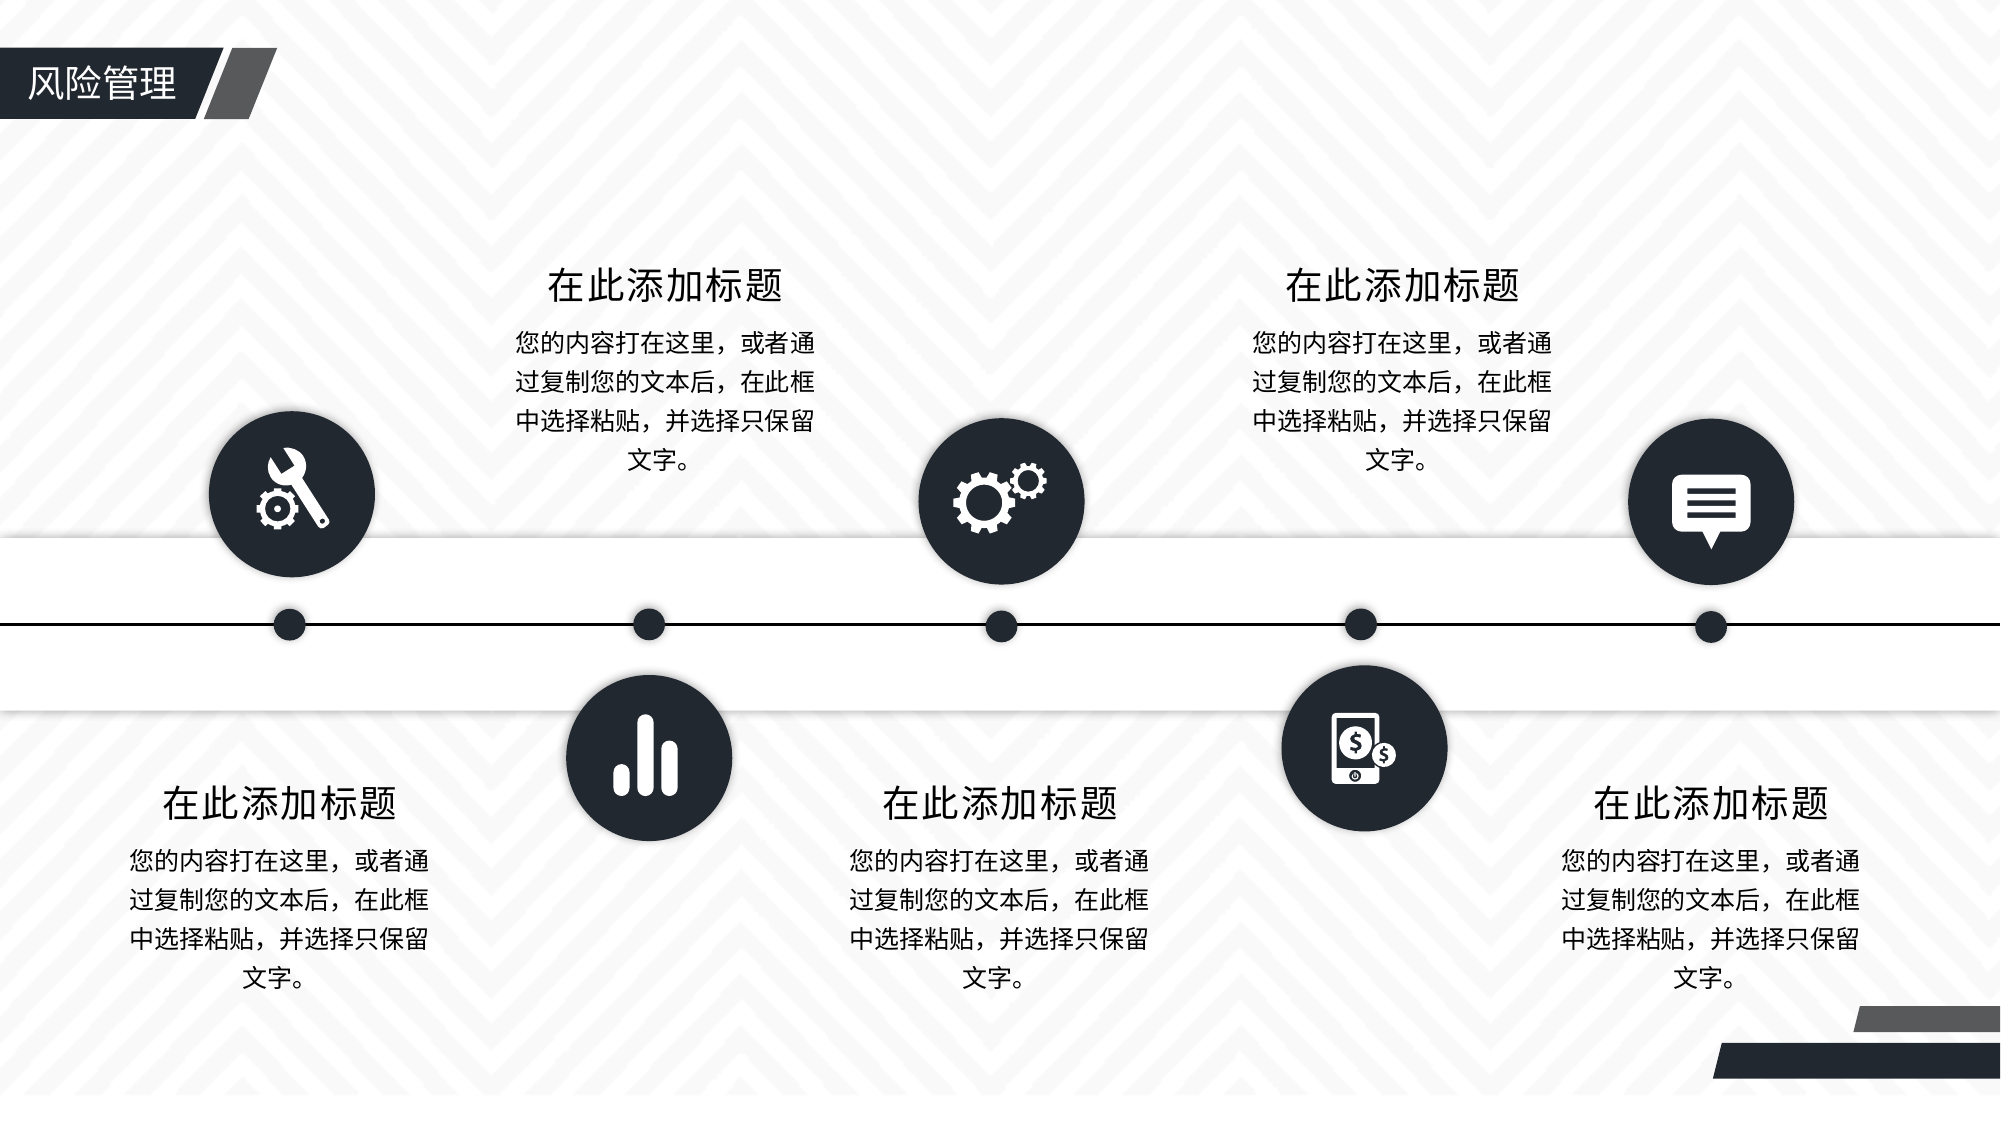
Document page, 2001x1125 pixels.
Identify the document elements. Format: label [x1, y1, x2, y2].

picture [0, 0, 2001, 1125]
text_box [1281, 665, 1448, 832]
text_box [918, 418, 1085, 585]
text_box [1518, 772, 1904, 1003]
text_box [1210, 254, 1596, 481]
text_box [807, 772, 1193, 1003]
text_box [0, 538, 2000, 711]
text_box [566, 674, 733, 842]
text_box [208, 411, 375, 578]
text_box [1628, 418, 1795, 586]
text_box [87, 772, 473, 999]
text_box [472, 254, 859, 485]
